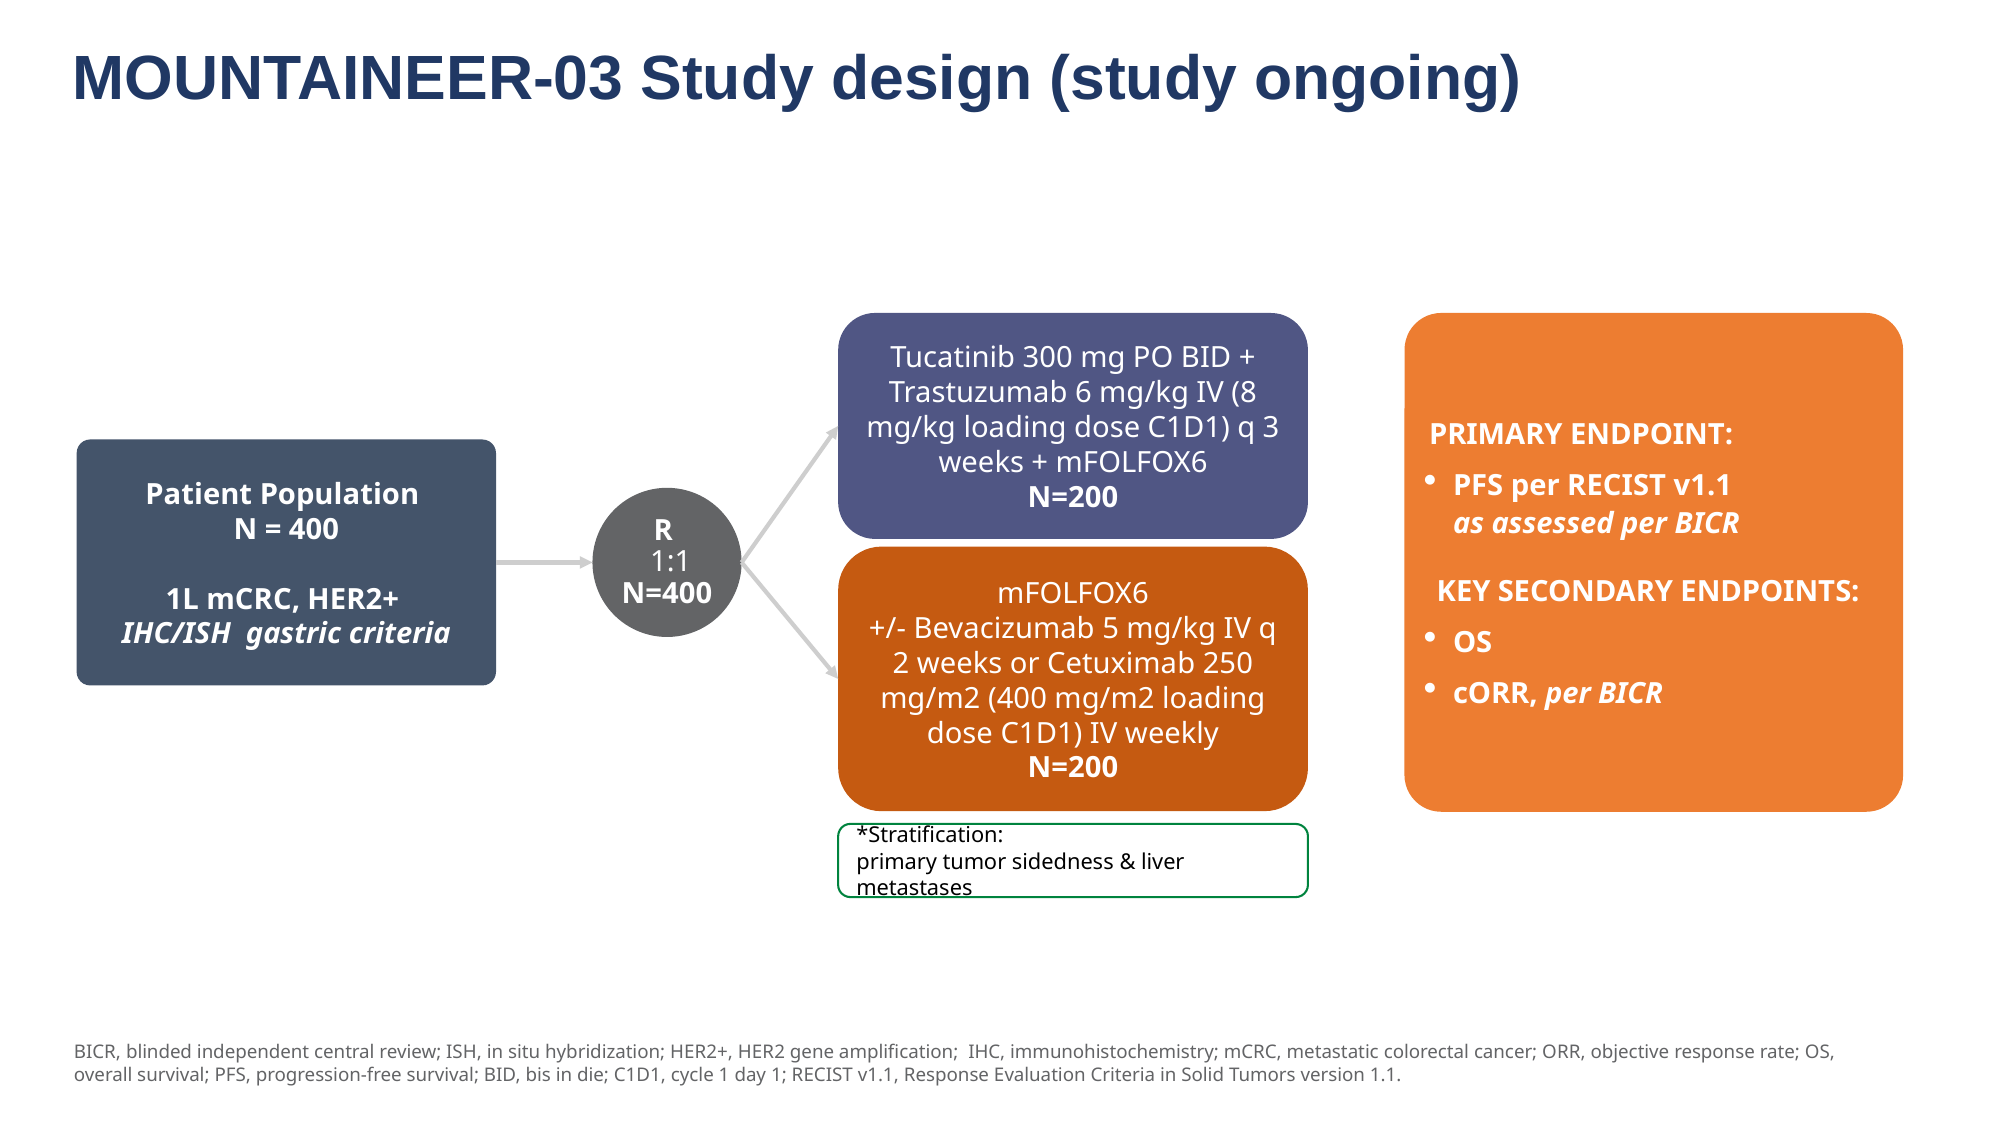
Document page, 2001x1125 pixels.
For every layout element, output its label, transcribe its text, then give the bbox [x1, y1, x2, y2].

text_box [76, 312, 1904, 812]
text_box MOUNTAINEER-03 Study design (study ongoing) [72, 45, 1703, 123]
text_box BICR, blinded independent central review; ISH, in situ hybridization; HER2+, HER2 gene amplification; IHC, immunohistochemistry; mCRC, metastatic colorectal cancer; ORR, objective response rate; OS, overall survival; PFS, progression-free survival; BID, bis in die; C1D1, cycle 1 day 1; RECIST v1.1, Response Evaluation Criteria in Solid Tumors version 1.1. [73, 1032, 1852, 1093]
text_box *Stratification: primary tumor sidedness & liver metastases [837, 822, 1309, 899]
